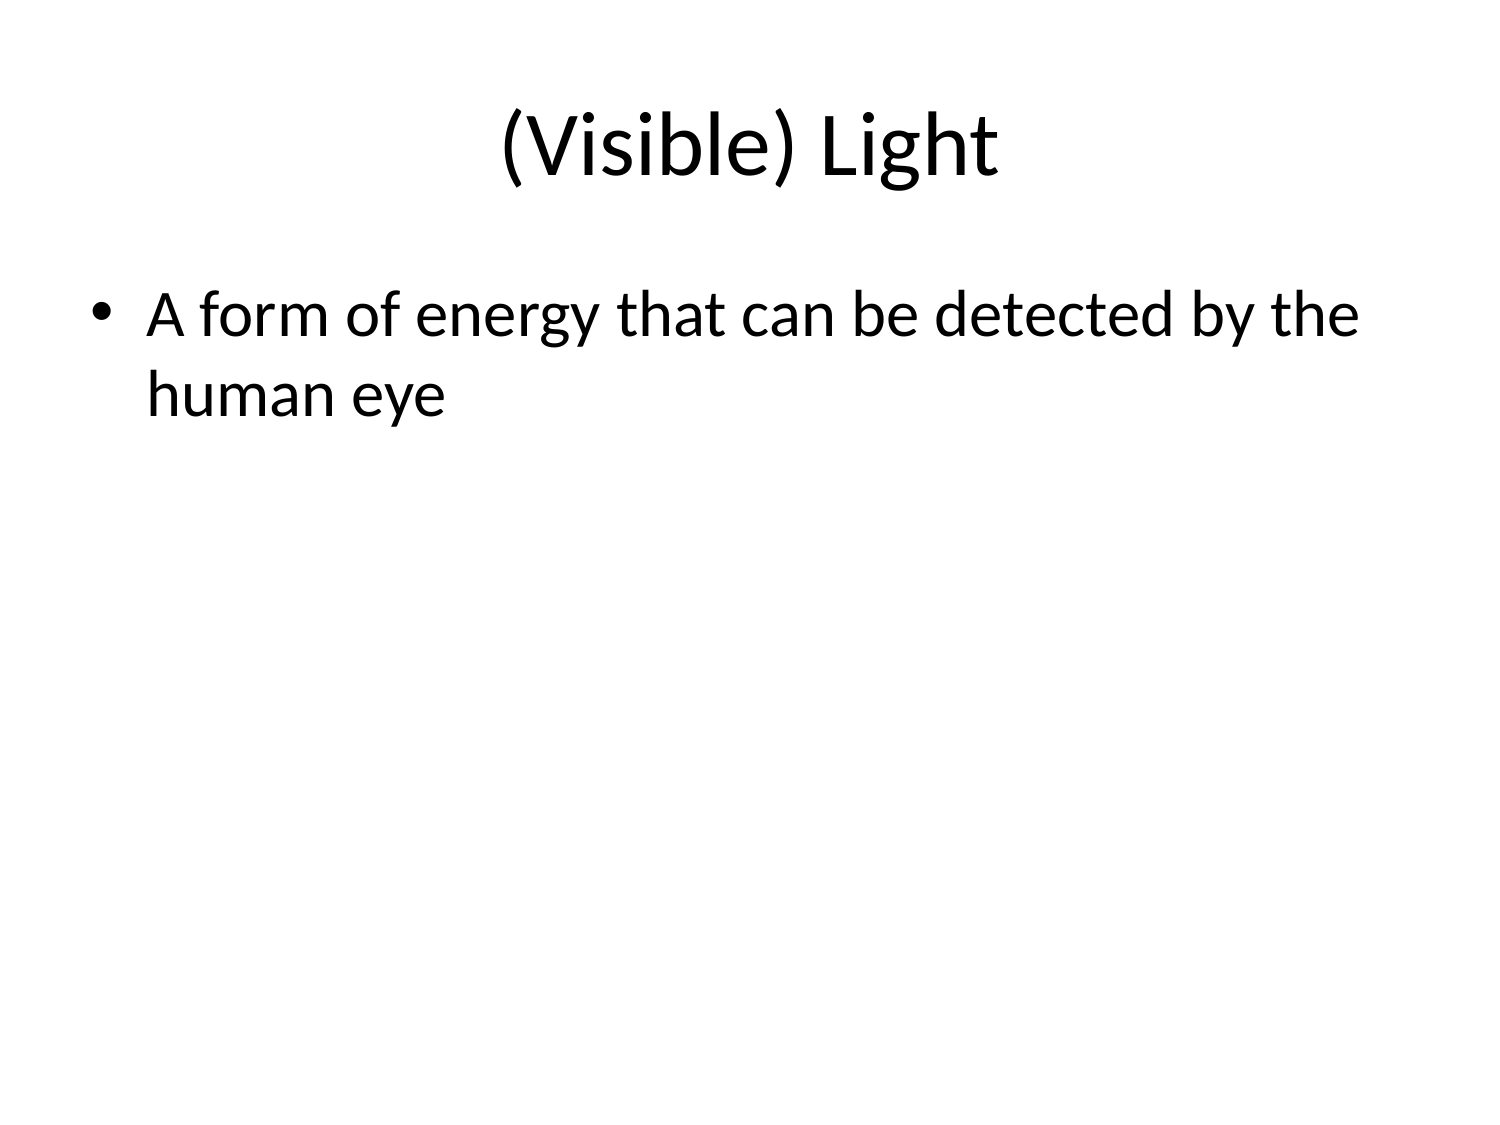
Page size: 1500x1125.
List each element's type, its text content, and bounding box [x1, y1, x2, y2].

list A form of energy that can be detected by the human eye [75, 262, 1425, 1005]
title (Visible) Light [75, 45, 1425, 233]
